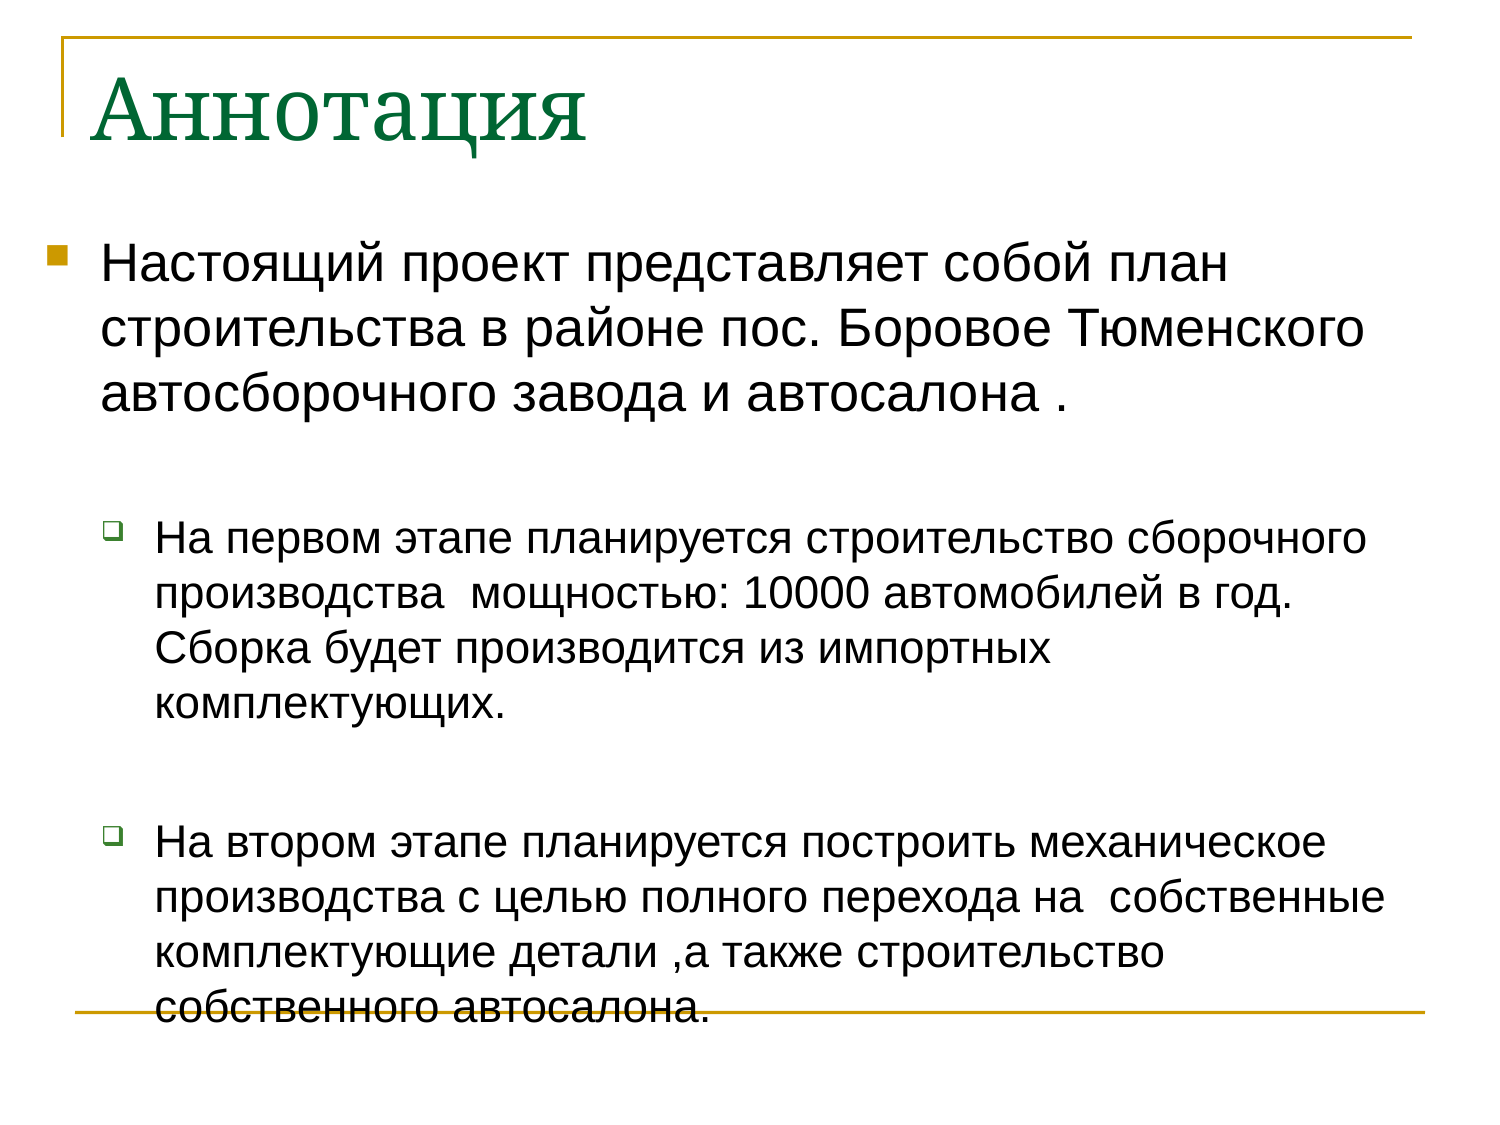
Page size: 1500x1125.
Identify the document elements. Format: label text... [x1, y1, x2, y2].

title Аннотация [74, 45, 1426, 219]
list Настоящий проект представляет собой план строительства в районе пос. Боровое Тюменского автосборочного завода и автосалона . На первом этапе планируется строительство сборочного производства мощностью: 10000 автомобилей в год. Сборка будет производится из импортных комплектующих. На втором этапе планируется построить механическое производства с целью полного перехода на собственные комплектующие детали ,а также строительство собственного автосалона. [29, 219, 1426, 1095]
